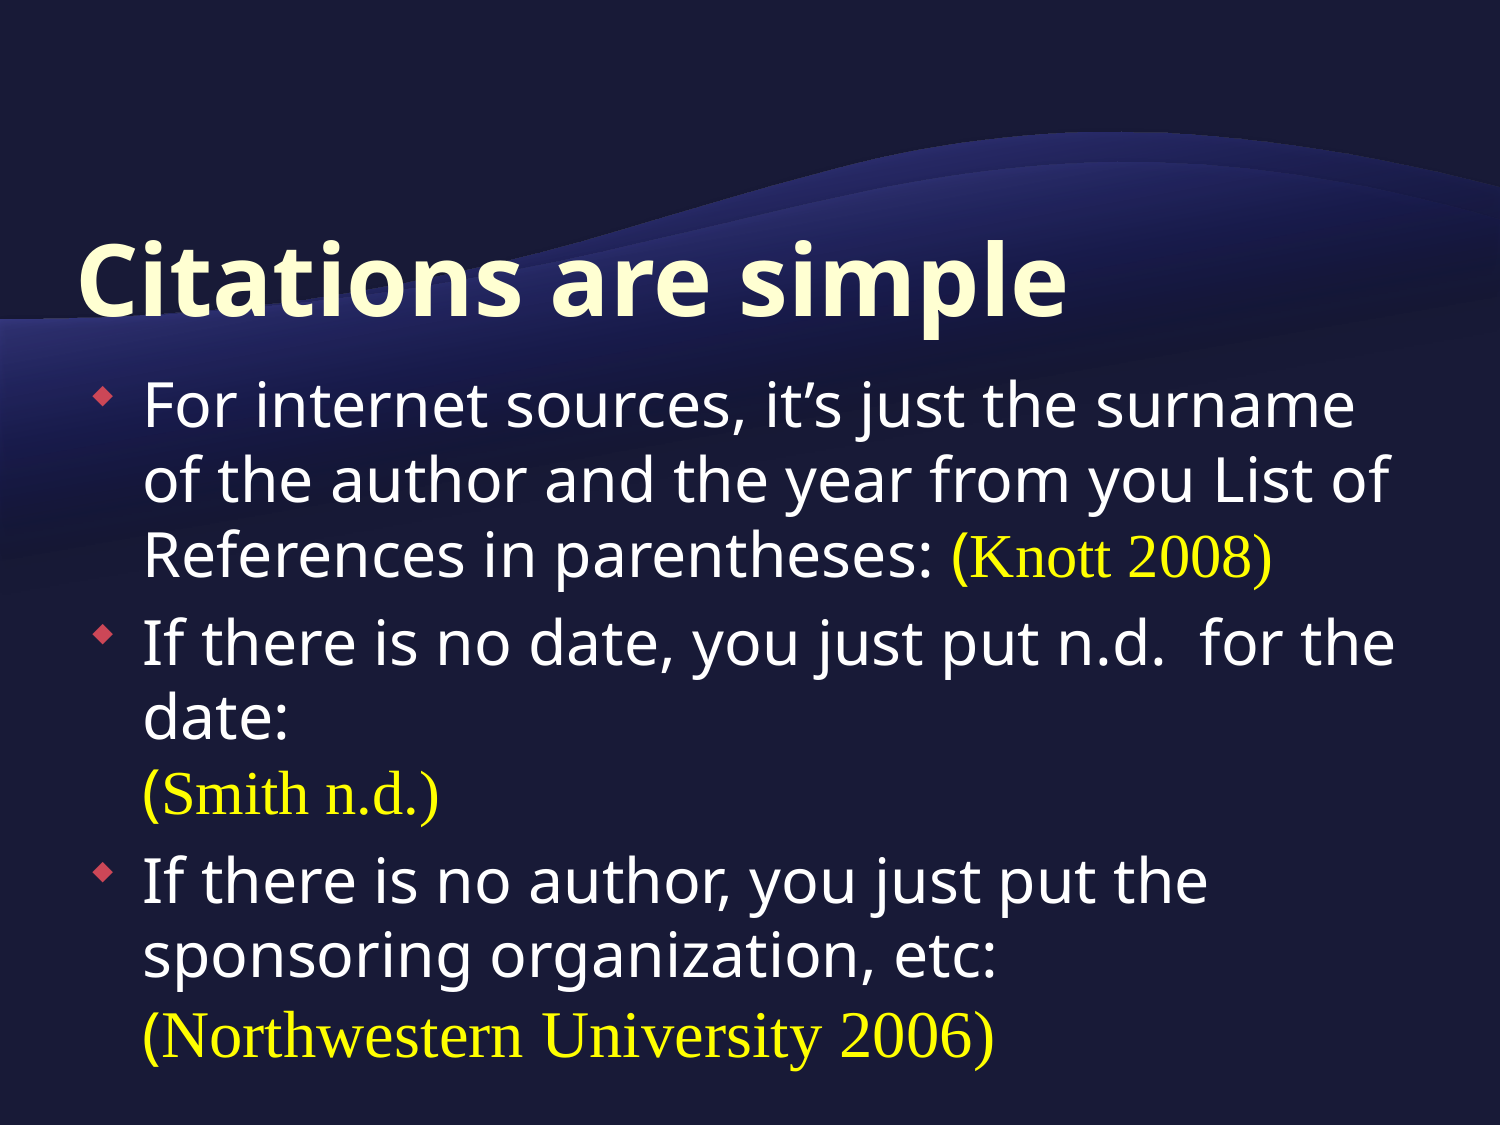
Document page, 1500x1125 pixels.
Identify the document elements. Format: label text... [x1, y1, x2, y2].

title Citations are simple [75, 87, 1425, 338]
list For internet sources, it’s just the surname of the author and the year from you List of References in parentheses: (Knott 2008) If there is no date, you just put n.d. for the date: (Smith n.d.) If there is no author, you just put the sponsoring organization, etc: (Northwestern University 2006) [75, 357, 1425, 1033]
